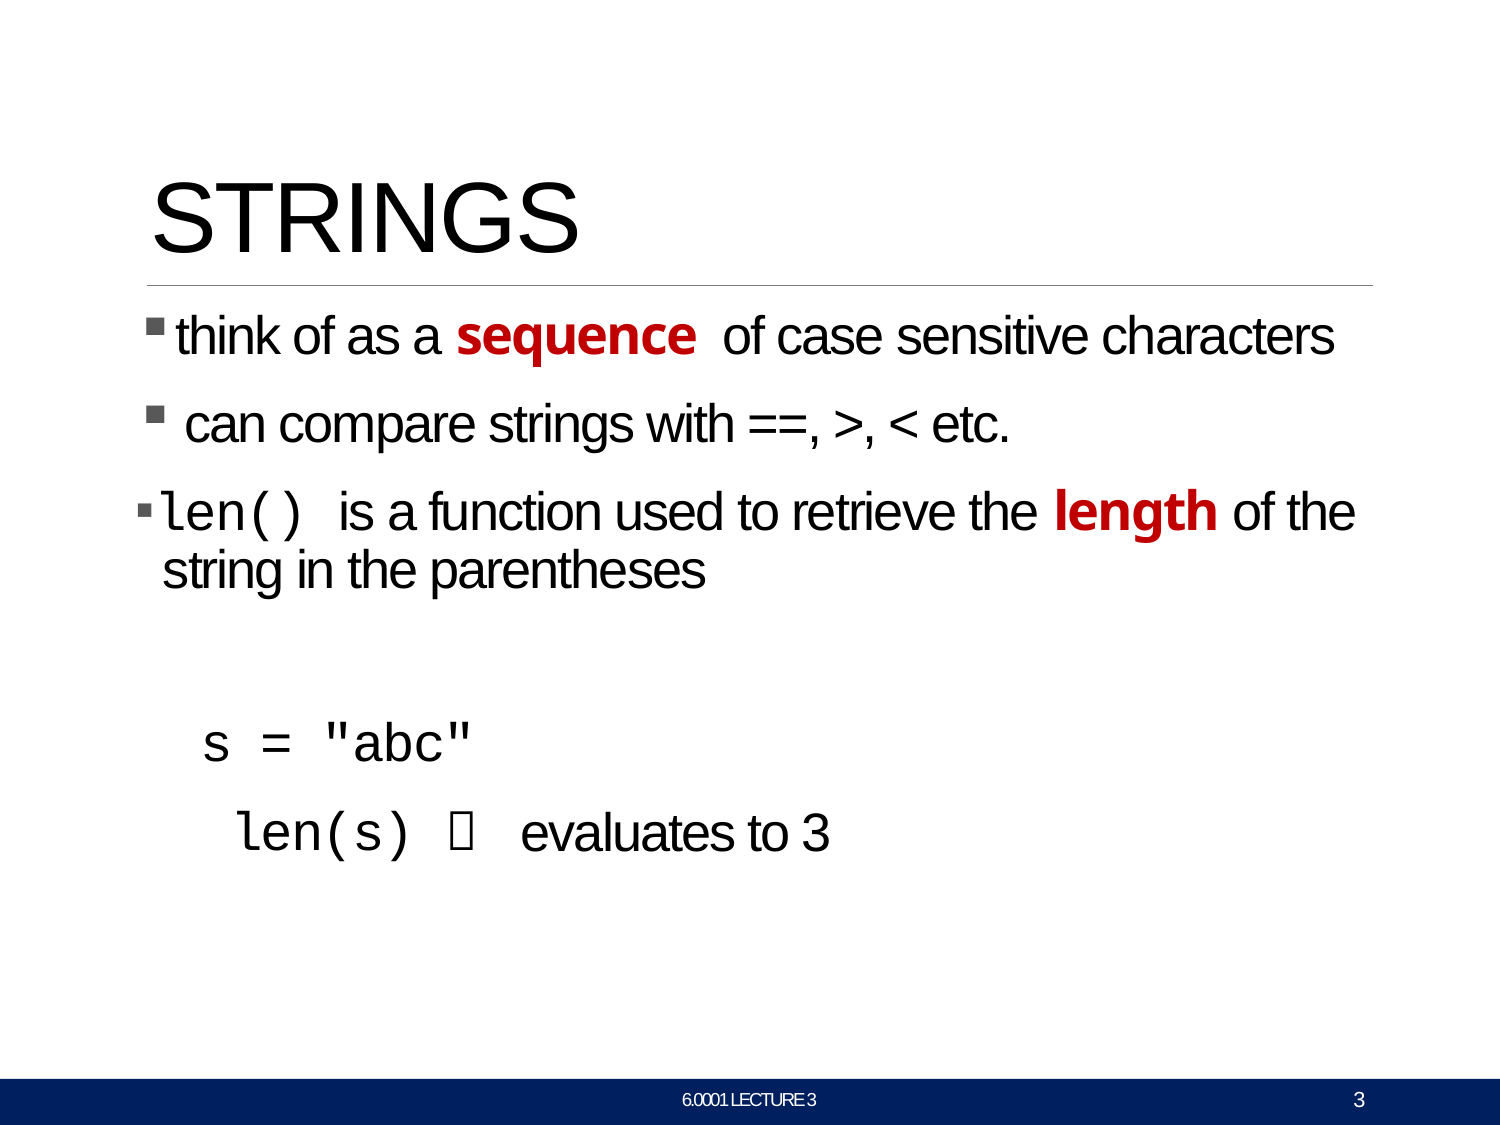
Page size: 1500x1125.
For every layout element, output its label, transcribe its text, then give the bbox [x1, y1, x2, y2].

text_box evaluates to 3 [518, 794, 875, 862]
title STRINGS [147, 149, 613, 275]
text_box think of as a sequence of case sensitive characters can compare strings with ==, >, < etc. len() is a function used to retrieve the length of the string in the parentheses [132, 275, 1361, 600]
footer 6.0001 LECTURE 3 [679, 1090, 821, 1125]
text_box 3 [1349, 1078, 1369, 1112]
text_box s = "abc" len(s)  [197, 682, 495, 861]
